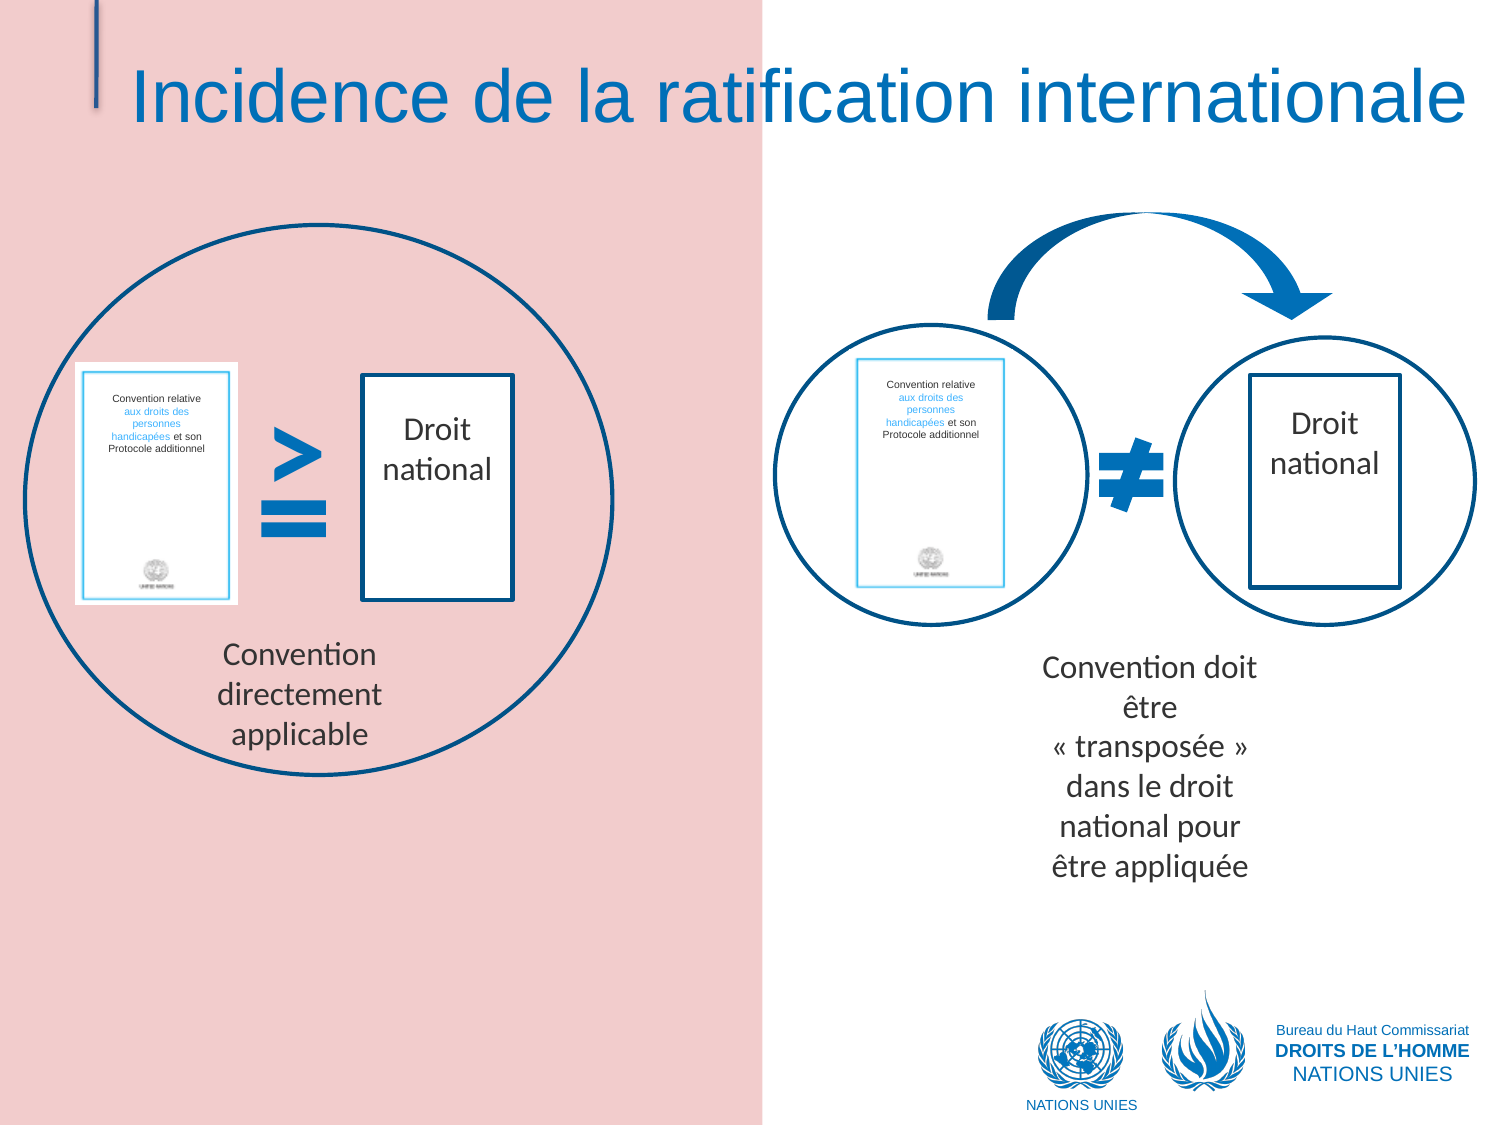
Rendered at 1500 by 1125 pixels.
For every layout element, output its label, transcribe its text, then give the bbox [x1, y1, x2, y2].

text_box Droit national [1248, 373, 1402, 590]
picture [1037, 990, 1457, 1107]
text_box [985, 210, 1335, 323]
text_box Droit national [360, 373, 515, 602]
text_box [259, 520, 328, 539]
text_box NATIONS UNIES [980, 1088, 1184, 1121]
text_box [0, 0, 764, 1125]
text_box Bureau du Haut Commissariat DROITS DE L’HOMME NATIONS UNIES [1245, 1013, 1500, 1094]
text_box [22, 222, 615, 778]
text_box [1096, 435, 1166, 515]
text_box [772, 322, 1090, 628]
text_box Convention directement applicable [187, 624, 413, 760]
text_box [1172, 335, 1478, 628]
text_box Convention doit être « transposée » dans le droit national pour être appliquée [1024, 637, 1276, 892]
picture [849, 349, 1013, 593]
picture [74, 362, 238, 606]
text_box > [249, 362, 325, 528]
text_box Incidence de la ratification internationale [24, 40, 1500, 146]
